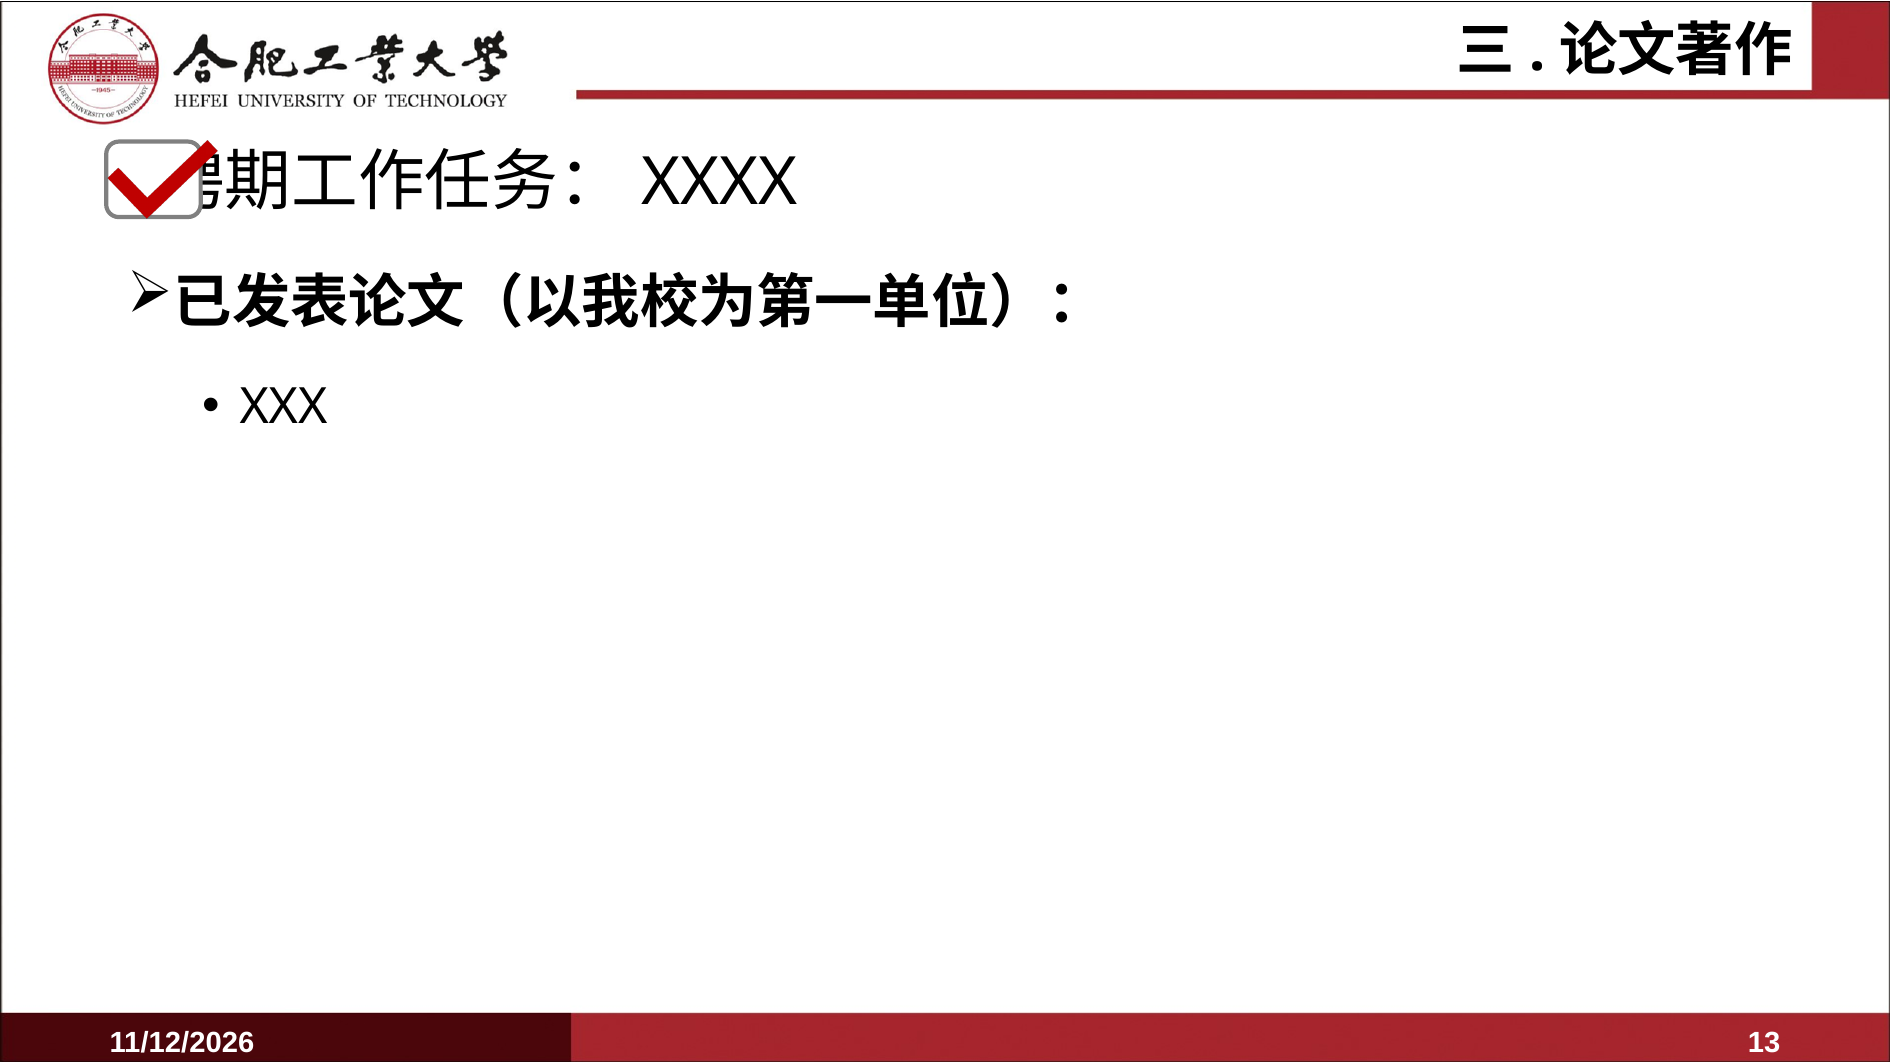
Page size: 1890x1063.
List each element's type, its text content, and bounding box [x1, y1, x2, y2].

list 聘期工作任务：XXXX 已发表论文（以我校为第一单位）： XXX [37, 129, 1838, 981]
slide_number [94, 1015, 536, 1063]
title 三.论文著作 [587, 0, 1808, 95]
picture [0, 1, 1890, 1062]
slide_number 12 [1354, 1015, 1796, 1063]
